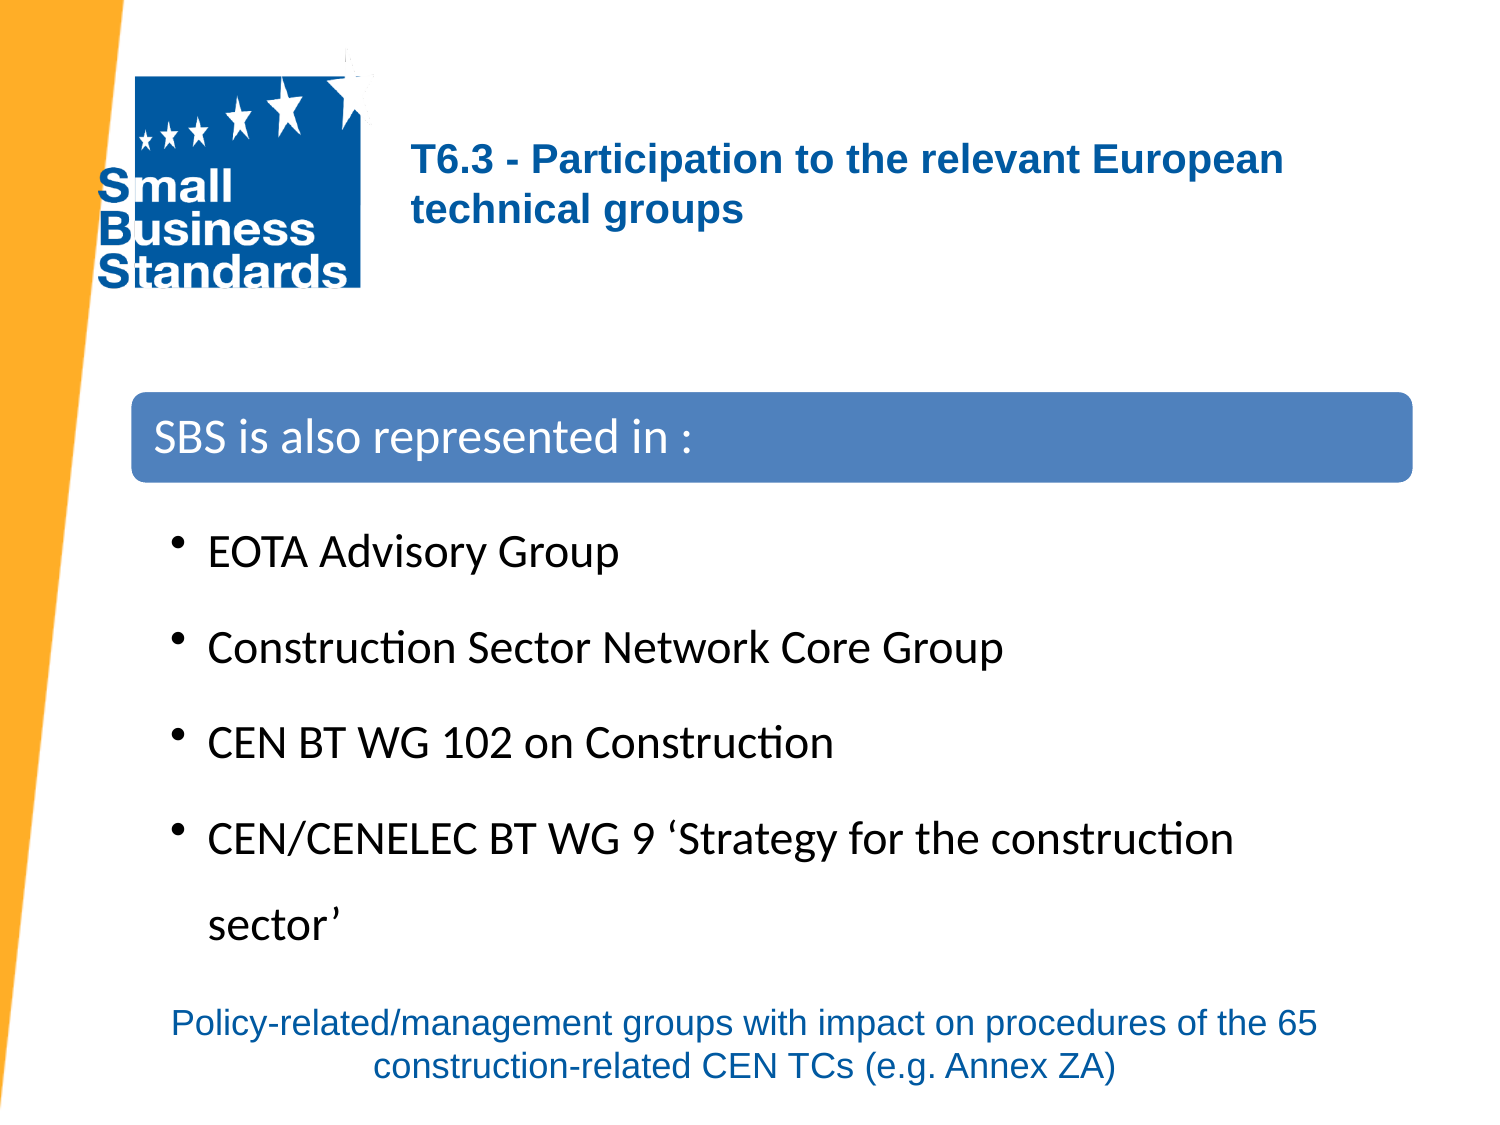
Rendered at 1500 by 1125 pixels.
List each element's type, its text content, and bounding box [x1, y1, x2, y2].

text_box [131, 361, 1415, 918]
text_box T6.3 - Participation to the relevant European technical groups [395, 73, 1435, 291]
text_box Policy-related/management groups with impact on procedures of the 65 construction-related CEN TCs (e.g. Annex ZA) [131, 940, 1360, 1094]
picture [0, 0, 374, 1125]
